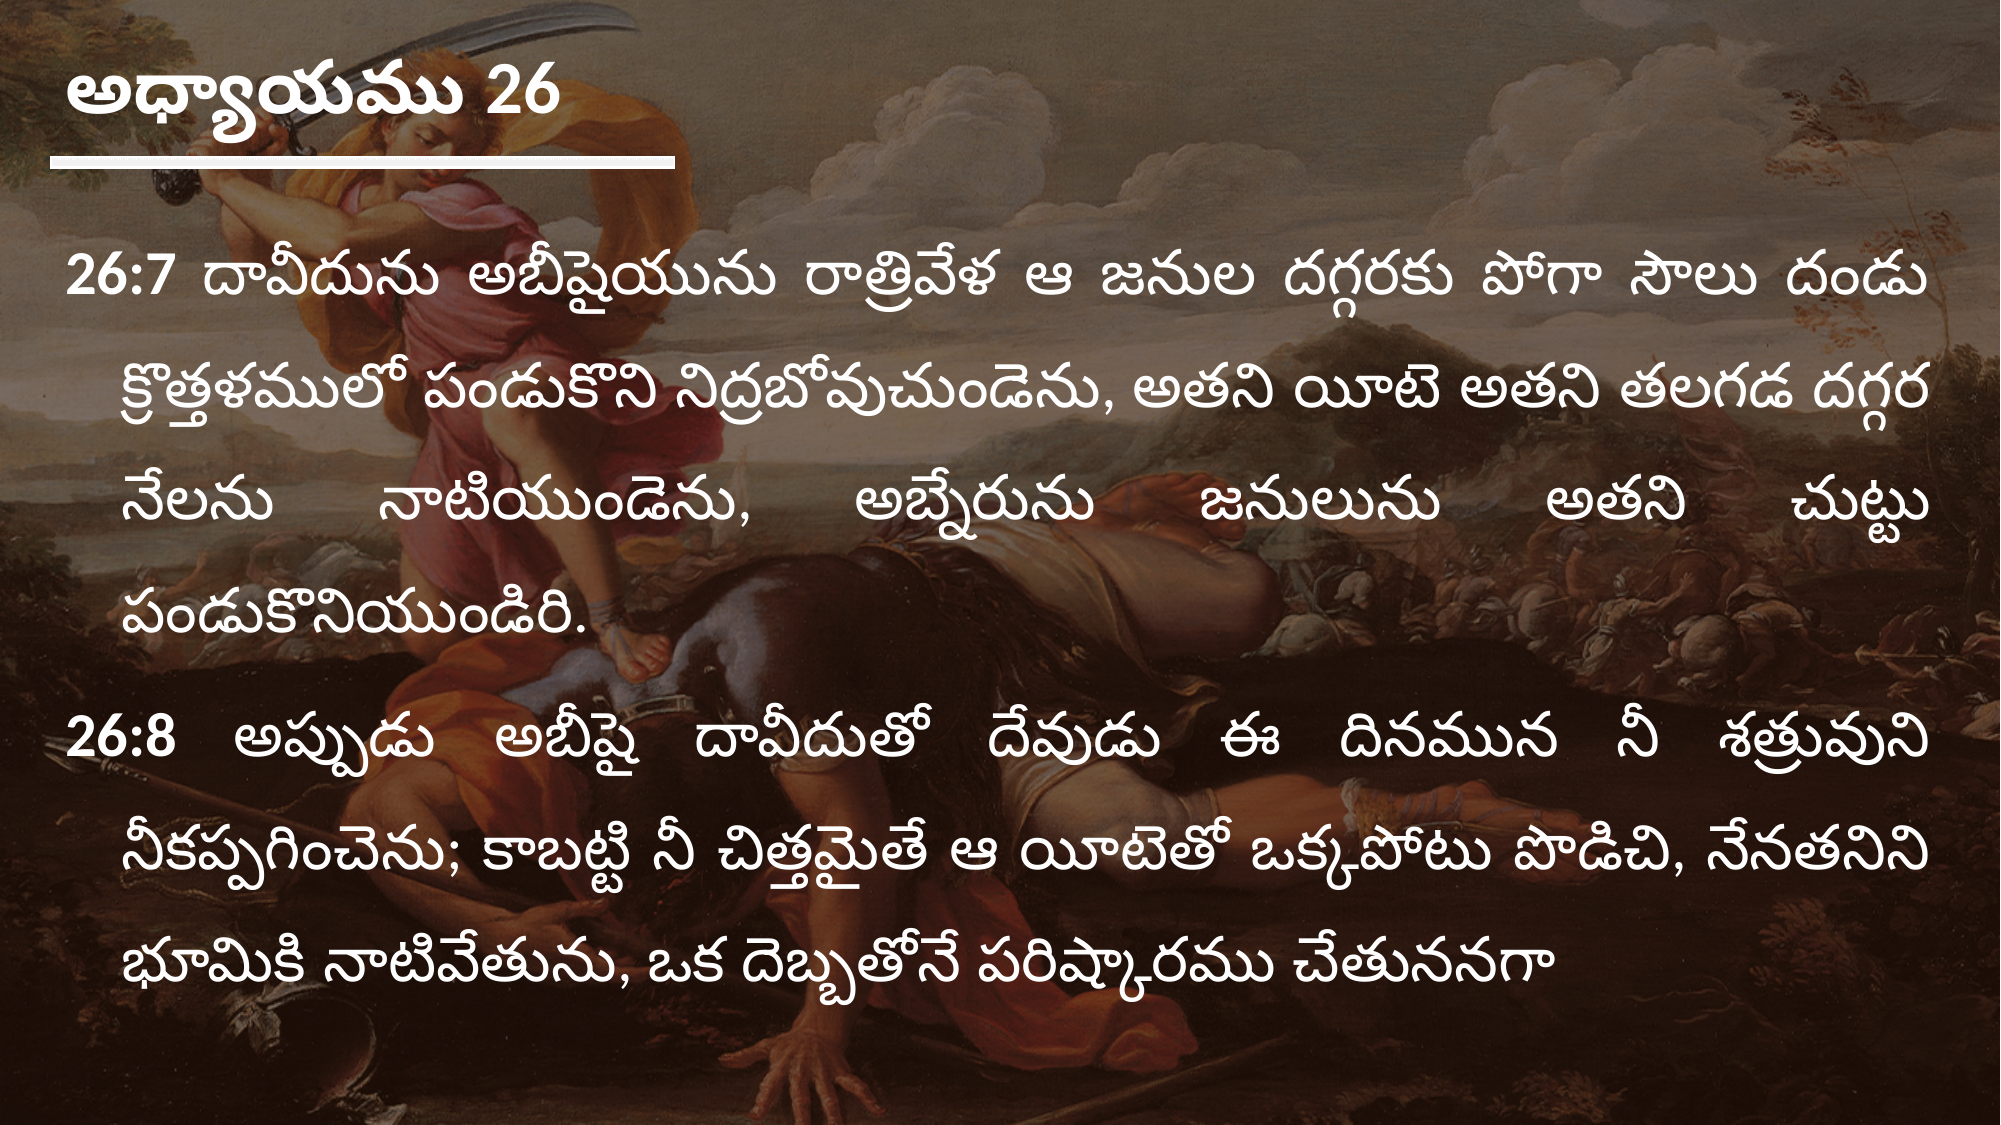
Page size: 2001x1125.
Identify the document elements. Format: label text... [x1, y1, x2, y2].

list 26:7 దావీదును అబీషైయును రాత్రివేళ ఆ జనుల దగ్గరకు పోగా సౌలు దండు క్రొత్తళములో పండుకొని నిద్రబోవుచుండెను, అతని యీటె అతని తలగడ దగ్గర నేలను నాటియుండెను, అబ్నేరును జనులును అతని చుట్టు పండుకొనియుండిరి. 26:8 అప్పుడు అబీషై దావీదుతో దేవుడు ఈ దినమున నీ శత్రువుని నీకప్పగించెను; కాబట్టి నీ చిత్తమైతే ఆ యీటెతో ఒక్కపోటు పొడిచి, నేనతనిని భూమికి నాటివేతును, ఒక దెబ్బతోనే పరిష్కారము చేతుననగా [50, 187, 1946, 1063]
picture [0, 0, 2000, 1125]
title అధ్యాయము 26 [50, 0, 1925, 167]
